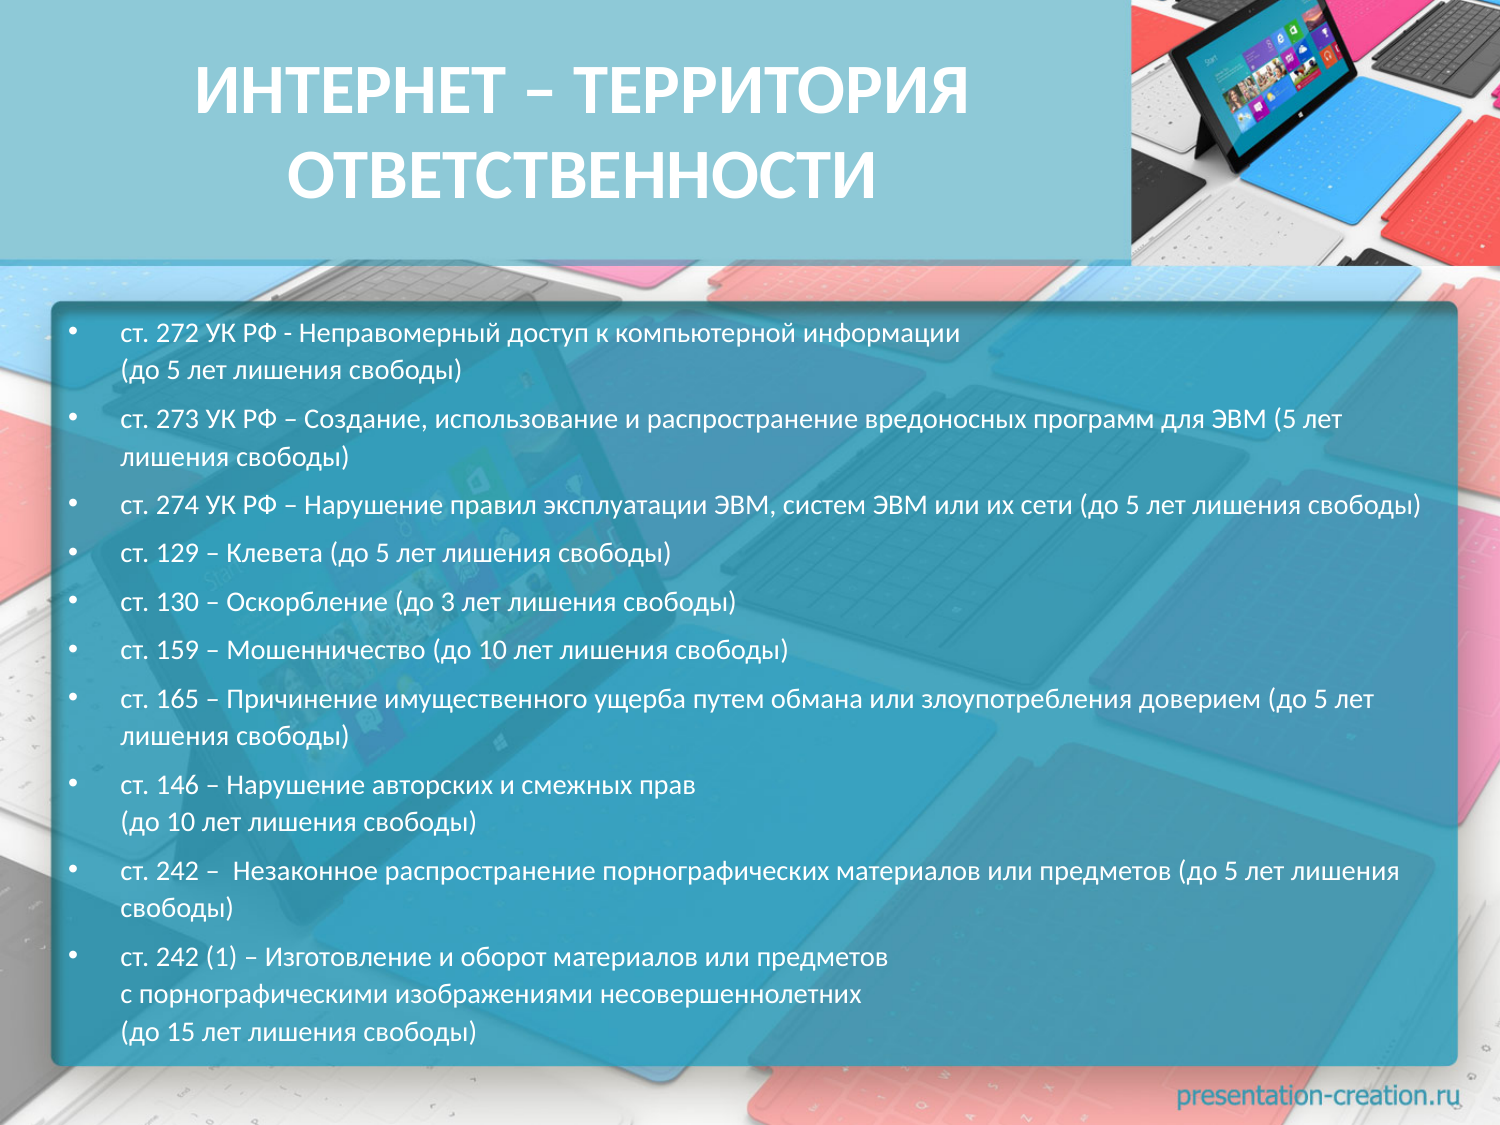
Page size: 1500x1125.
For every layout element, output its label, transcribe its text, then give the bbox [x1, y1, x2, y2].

list ст. 272 УК РФ - Неправомерный доступ к компьютерной информации (до 5 лет лишения свободы) ст. 273 УК РФ – Создание, использование и распространение вредоносных программ для ЭВМ (5 лет лишения свободы) ст. 274 УК РФ – Нарушение правил эксплуатации ЭВМ, систем ЭВМ или их сети (до 5 лет лишения свободы) ст. 129 – Клевета (до 5 лет лишения свободы) ст. 130 – Оскорбление (до 3 лет лишения свободы) ст. 159 – Мошенничество (до 10 лет лишения свободы) ст. 165 – Причинение имущественного ущерба путем обмана или злоупотребления доверием (до 5 лет лишения свободы) ст. 146 – Нарушение авторских и смежных прав (до 10 лет лишения свободы) ст. 242 – Незаконное распространение порнографических материалов или предметов (до 5 лет лишения свободы) ст. 242 (1) – Изготовление и оборот материалов или предметов с порнографическими изображениями несовершеннолетних (до 15 лет лишения свободы) [53, 302, 1447, 1078]
picture [0, 0, 1500, 1125]
title ИНТЕРНЕТ – ТЕРРИТОРИЯ ОТВЕТСТВЕННОСТИ [73, 59, 1093, 197]
